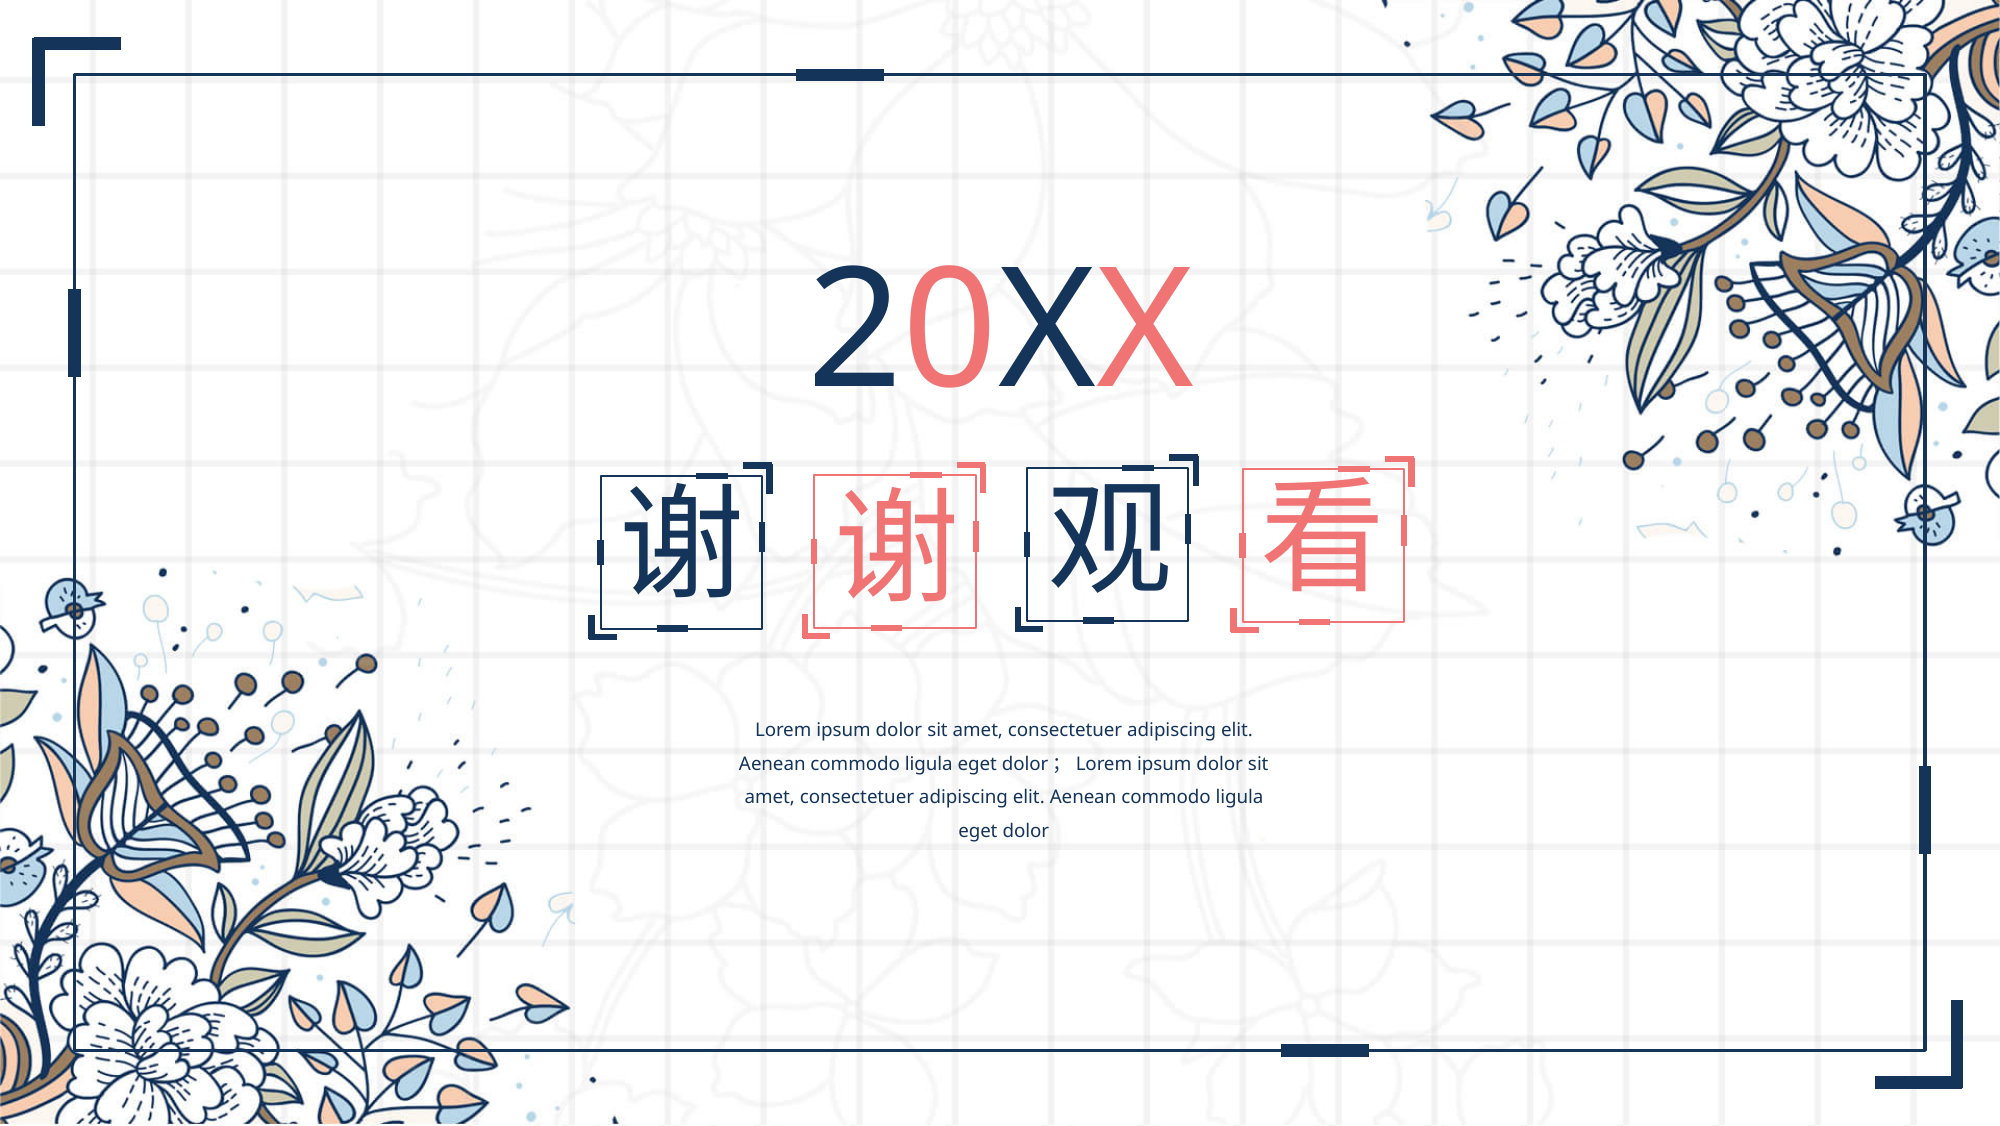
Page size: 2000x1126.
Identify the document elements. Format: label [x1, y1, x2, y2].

text_box [1019, 452, 1194, 635]
text_box [593, 460, 768, 643]
text_box [1874, 999, 1963, 1088]
text_box [33, 37, 122, 127]
text_box [806, 459, 982, 642]
picture [0, 0, 2000, 1126]
text_box [1235, 453, 1410, 637]
